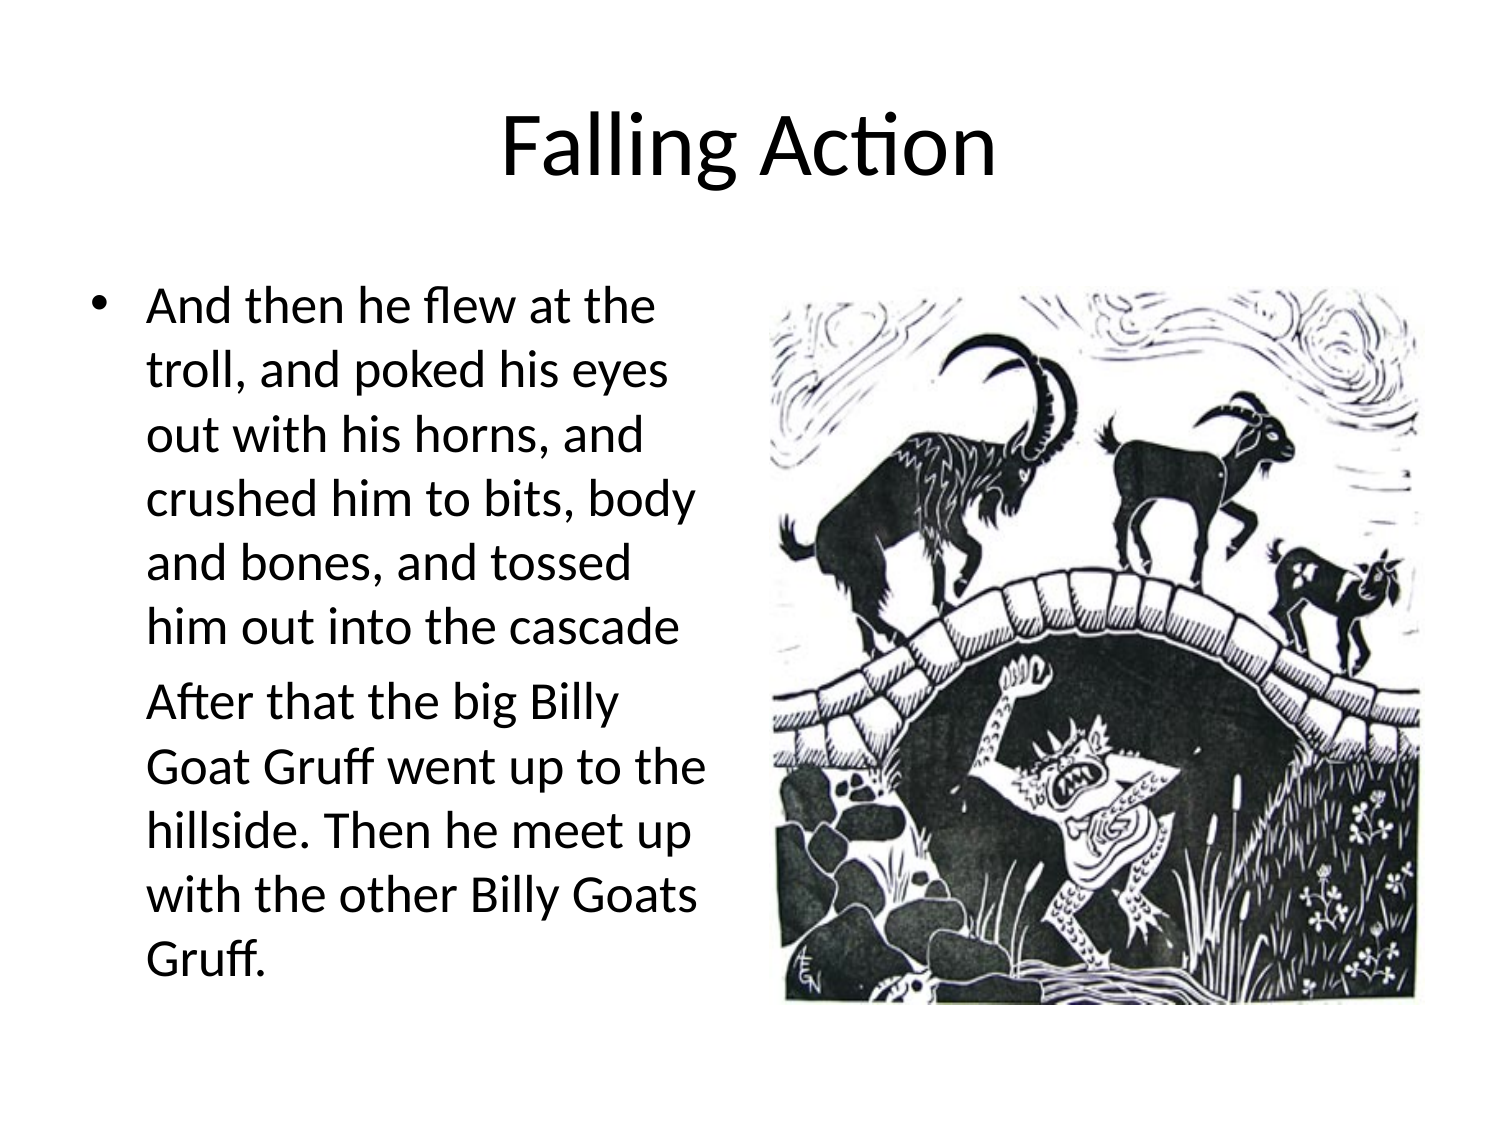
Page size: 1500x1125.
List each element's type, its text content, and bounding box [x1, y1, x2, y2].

list And then he flew at the troll, and poked his eyes out with his horns, and crushed him to bits, body and bones, and tossed him out into the cascade After that the big Billy Goat Gruff went up to the hillside. Then he meet up with the other Billy Goats Gruff. [75, 262, 738, 1005]
title Falling Action [75, 45, 1425, 233]
picture [769, 286, 1426, 1006]
